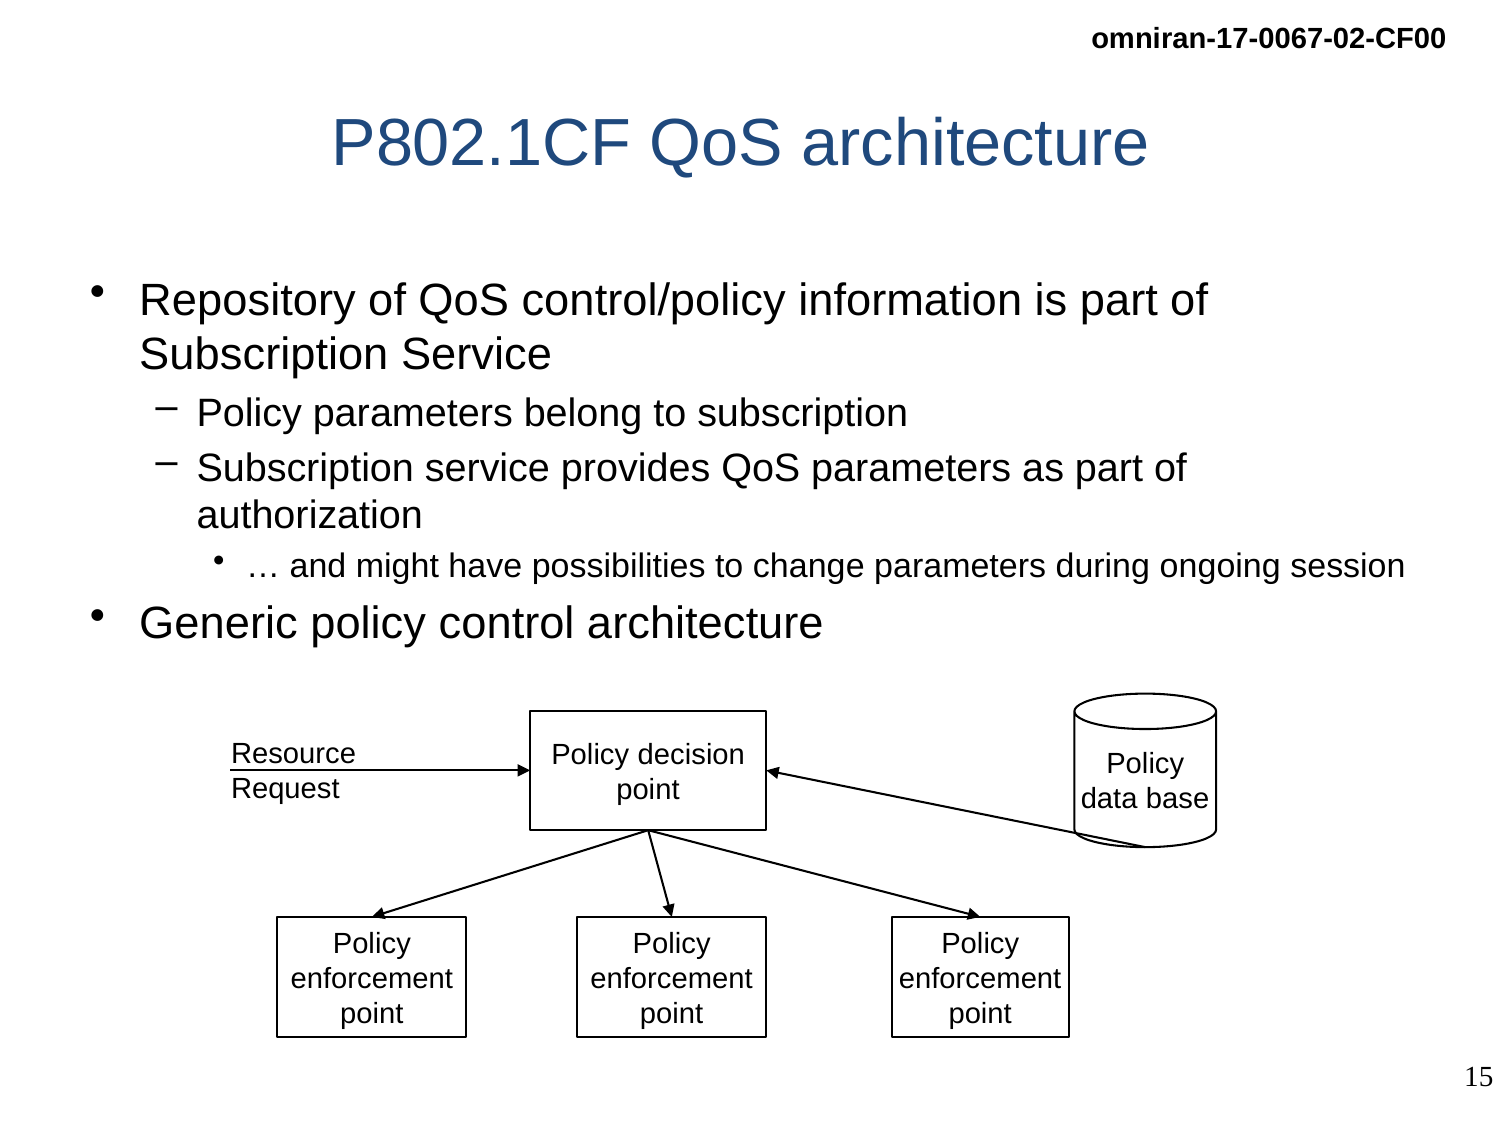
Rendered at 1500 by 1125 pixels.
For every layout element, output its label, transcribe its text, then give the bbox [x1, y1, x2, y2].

title P802.1CF QoS architecture [75, 45, 1425, 233]
list Repository of QoS control/policy information is part of Subscription Service Policy parameters belong to subscription Subscription service provides QoS parameters as part of authorization … and might have possibilities to change parameters during ongoing session Generic policy control architecture [75, 262, 1425, 681]
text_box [215, 693, 1217, 1037]
